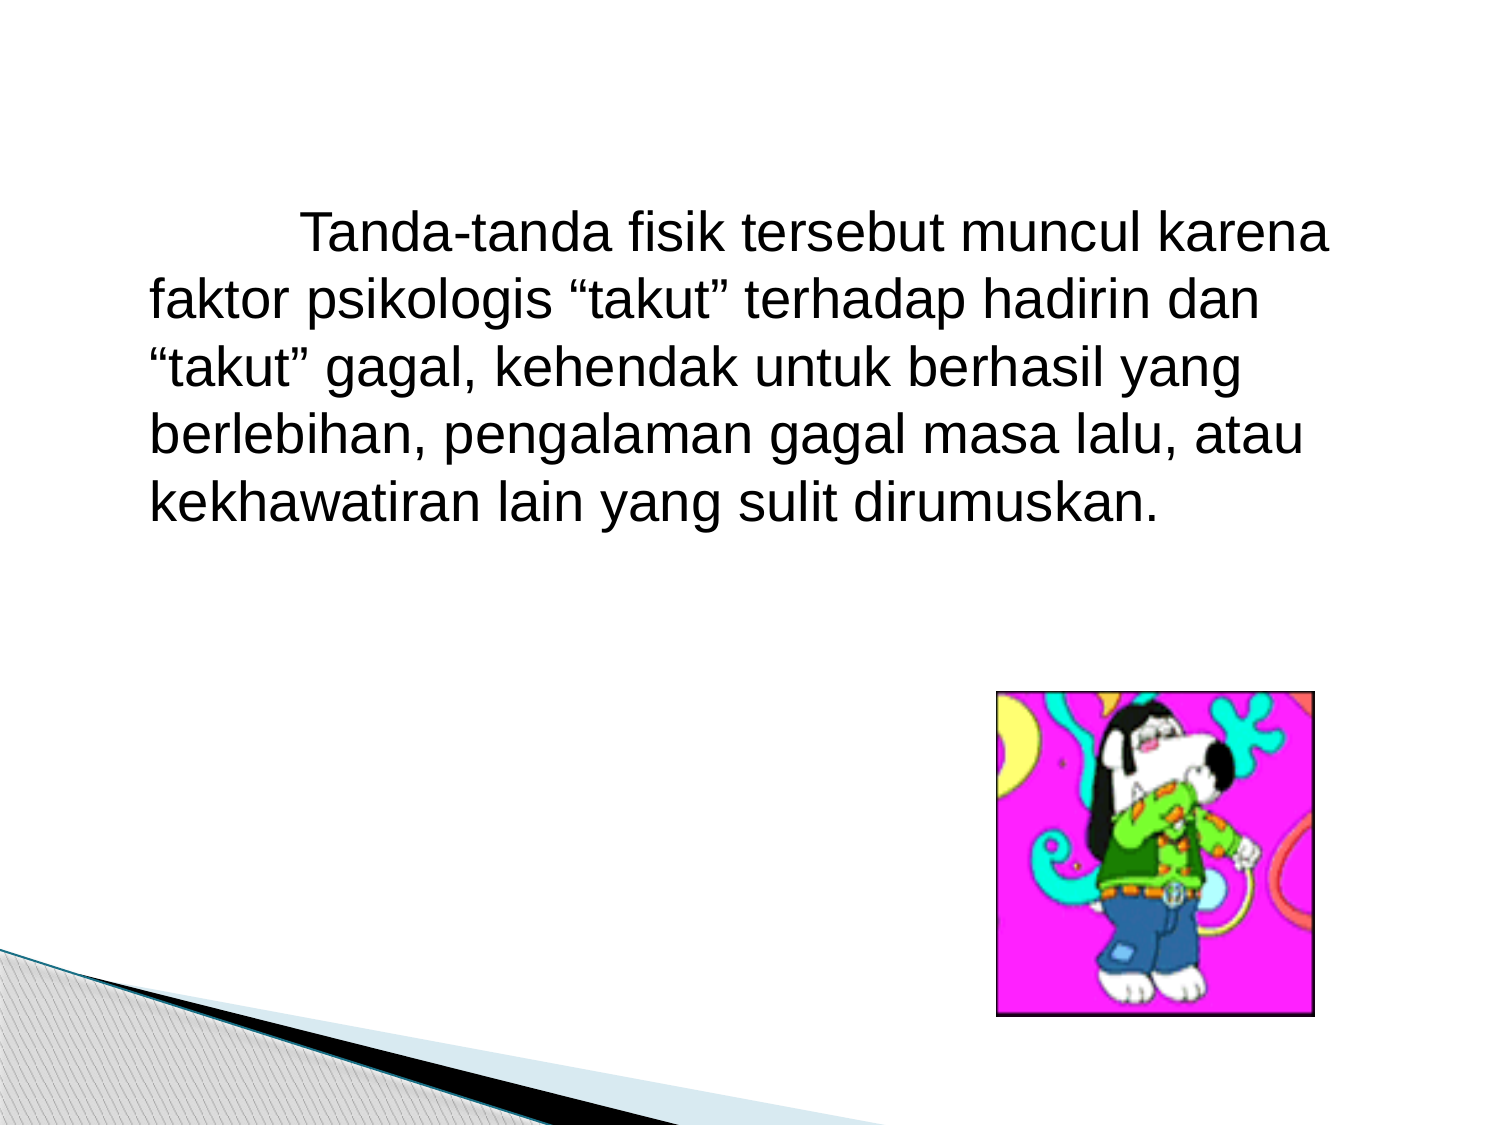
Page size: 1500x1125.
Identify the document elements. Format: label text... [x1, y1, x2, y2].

picture [995, 691, 1316, 1017]
list Tanda-tanda fisik tersebut muncul karena faktor psikologis “takut” terhadap hadirin dan “takut” gagal, kehendak untuk berhasil yang berlebihan, pengalaman gagal masa lalu, atau kekhawatiran lain yang sulit dirumuskan. [75, 187, 1425, 1005]
